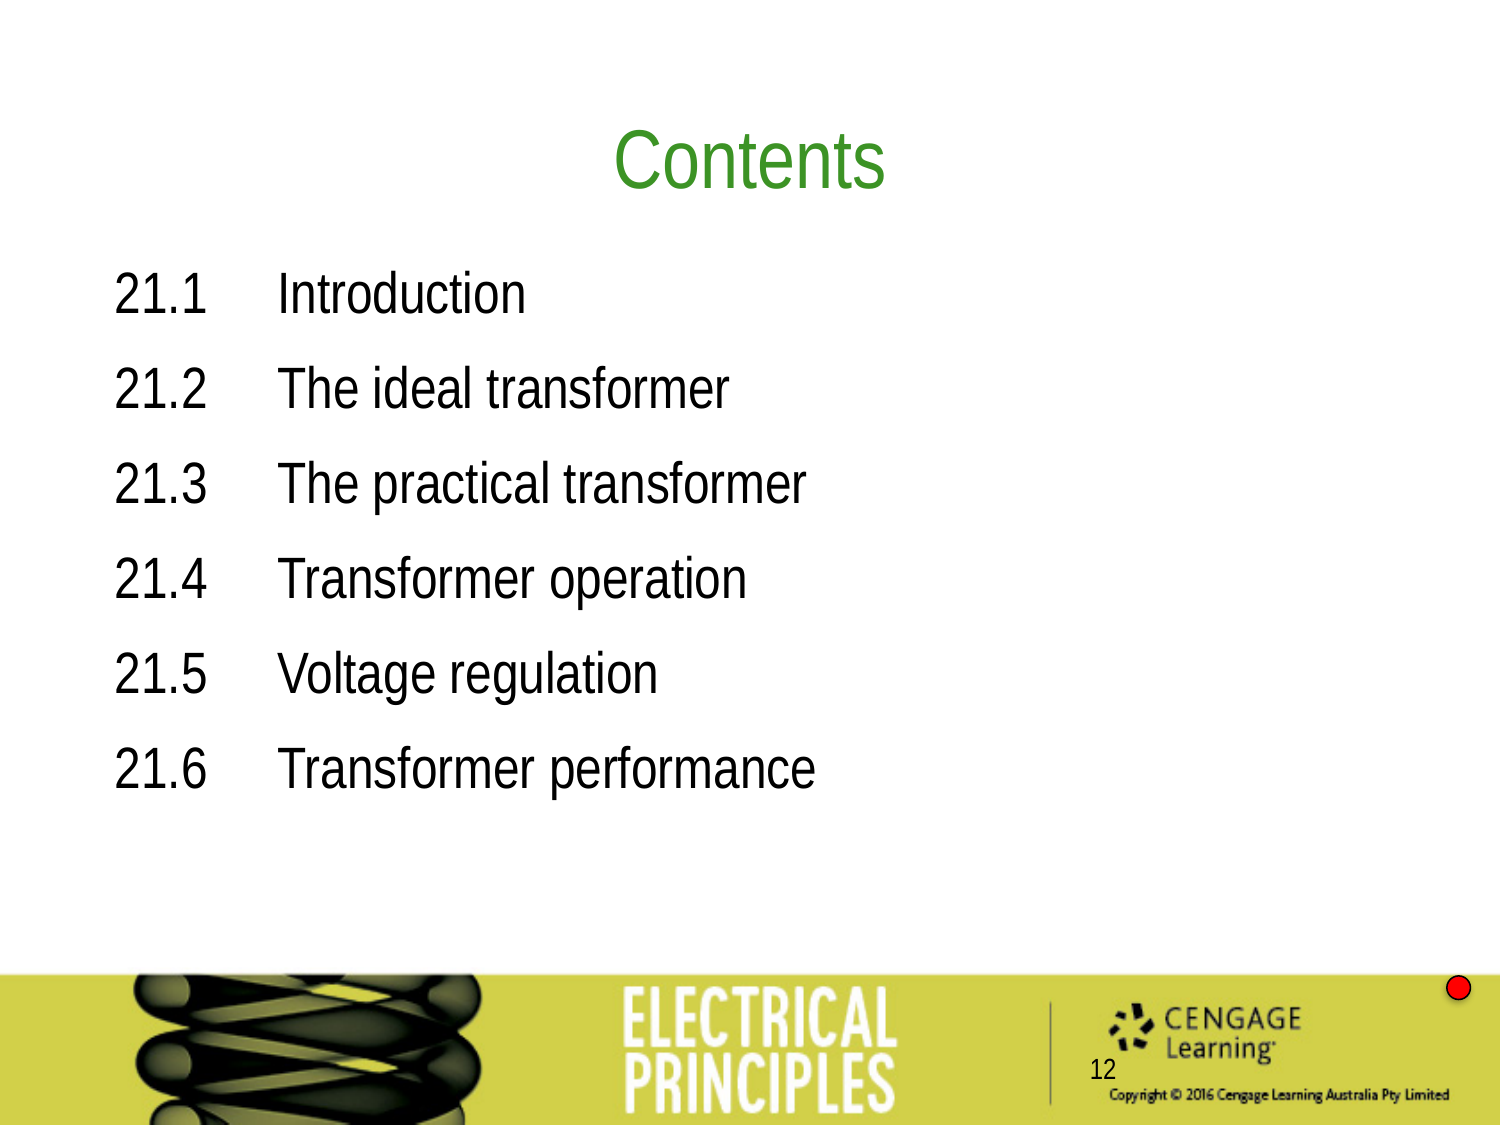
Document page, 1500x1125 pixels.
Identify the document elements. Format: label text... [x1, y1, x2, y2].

text_box [1446, 975, 1472, 1001]
text_box 21.1 Introduction 21.2 The ideal transformer 21.3 The practical transformer 21.4 Transformer operation 21.5 Voltage regulation 21.6 Transformer performance [100, 247, 1400, 808]
slide_number 12 [1074, 1042, 1425, 1103]
title Contents [0, 0, 1500, 207]
picture [0, 207, 1500, 1125]
